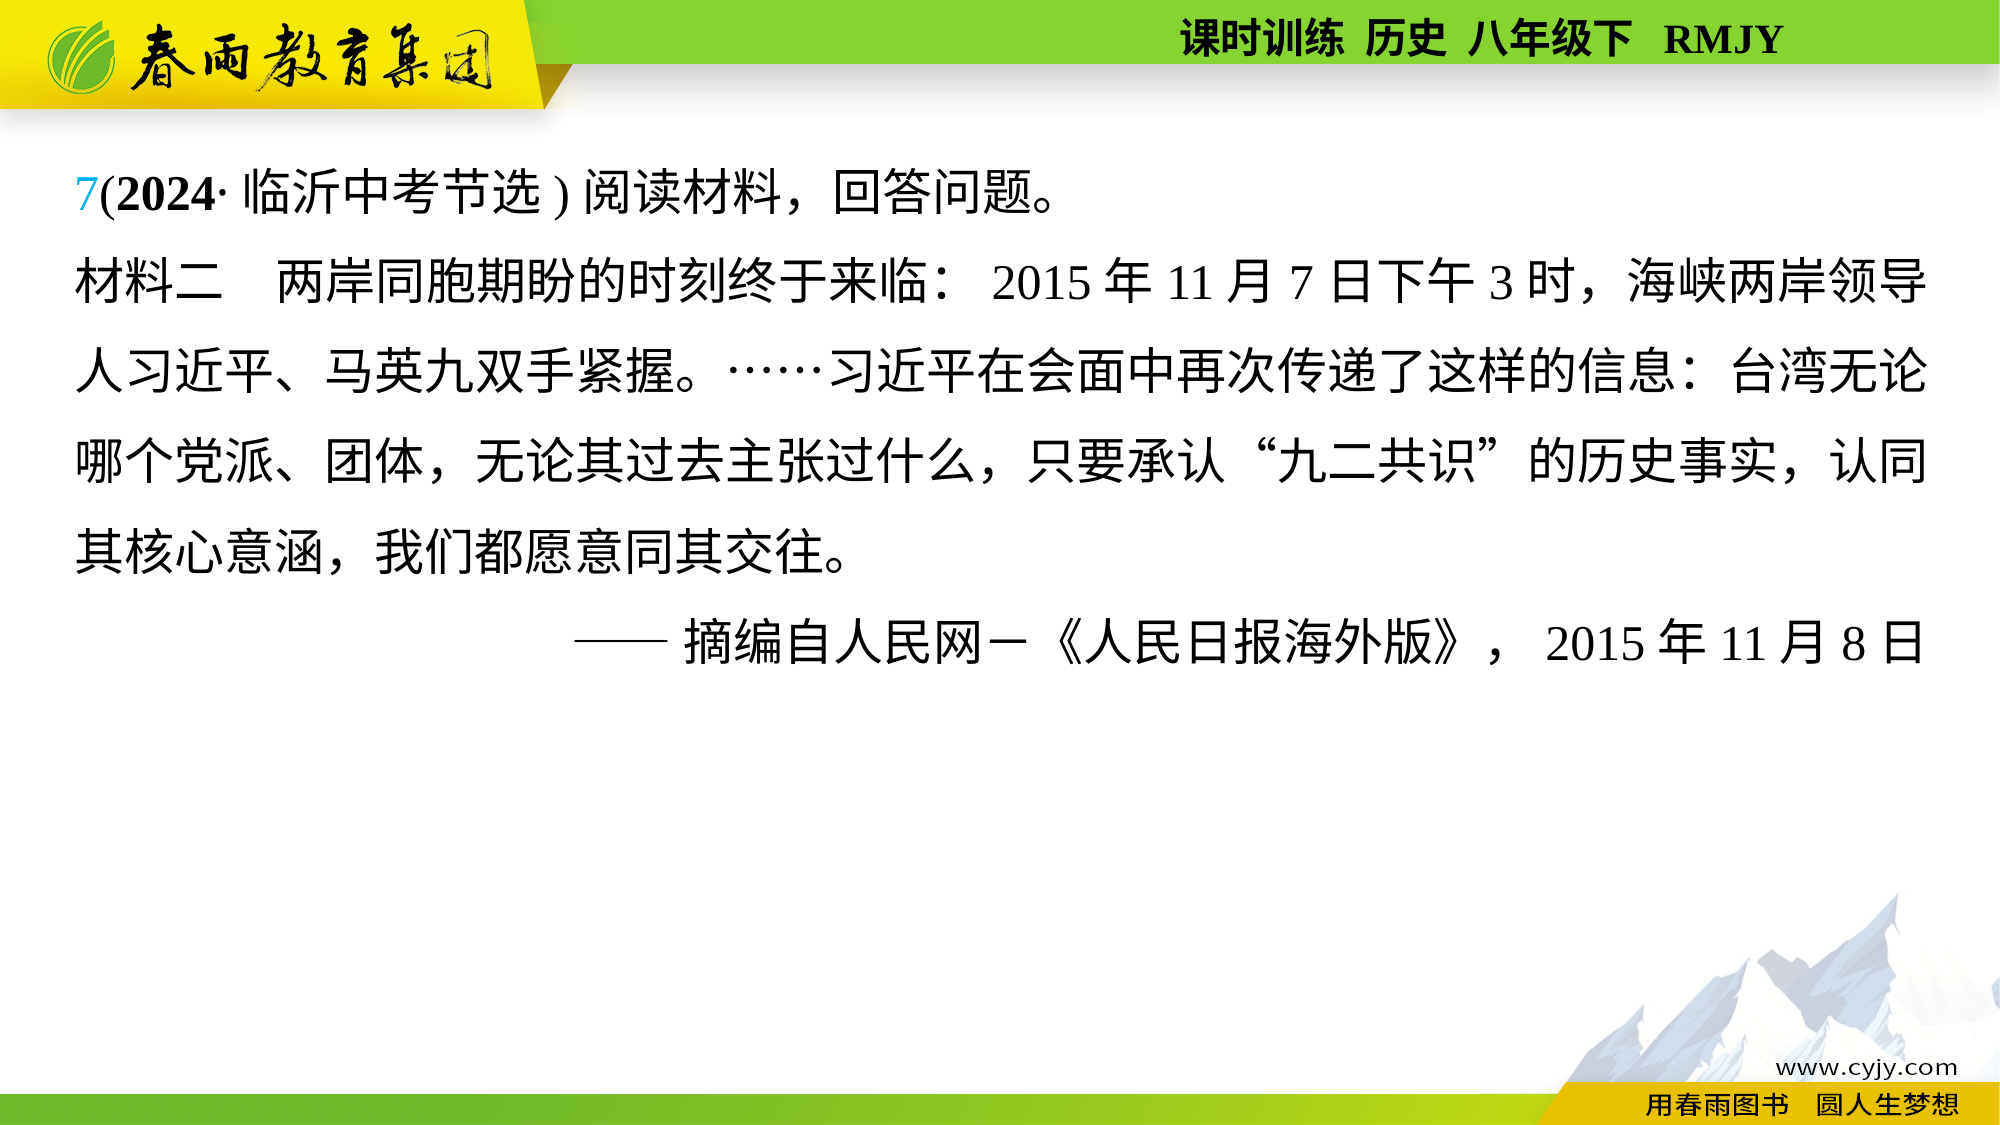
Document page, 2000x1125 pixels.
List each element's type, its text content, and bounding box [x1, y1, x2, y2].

list 7(2024·临沂中考节选)阅读材料，回答问题。 材料二 两岸同胞期盼的时刻终于来临：2015年11月7日下午3时，海峡两岸领导人习近平、马英九双手紧握。……习近平在会面中再次传递了这样的信息：台湾无论哪个党派、团体，无论其过去主张过什么，只要承认“九二共识”的历史事实，认同其核心意涵，我们都愿意同其交往。 ——摘编自人民网－《人民日报海外版》，2015年11月8日 [59, 122, 1944, 683]
picture [0, 0, 2000, 1125]
